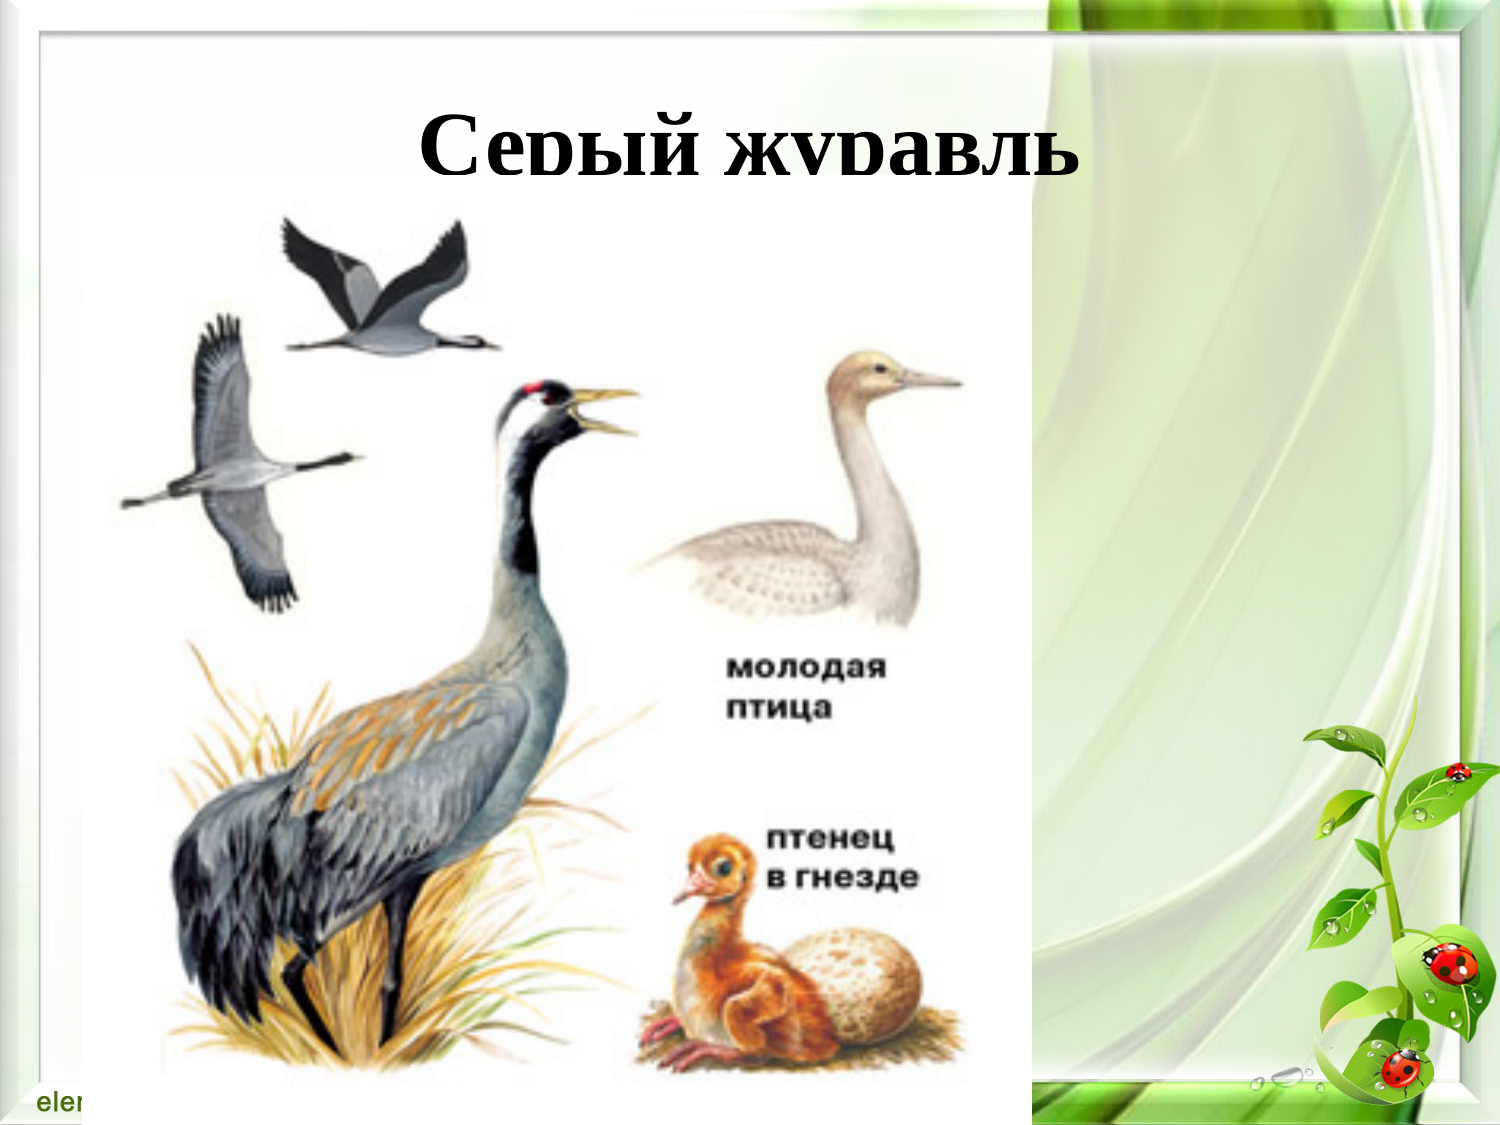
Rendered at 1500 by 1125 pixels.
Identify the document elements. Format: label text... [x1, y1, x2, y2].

title Серый журавль [75, 45, 1425, 233]
picture [0, 0, 1500, 1125]
